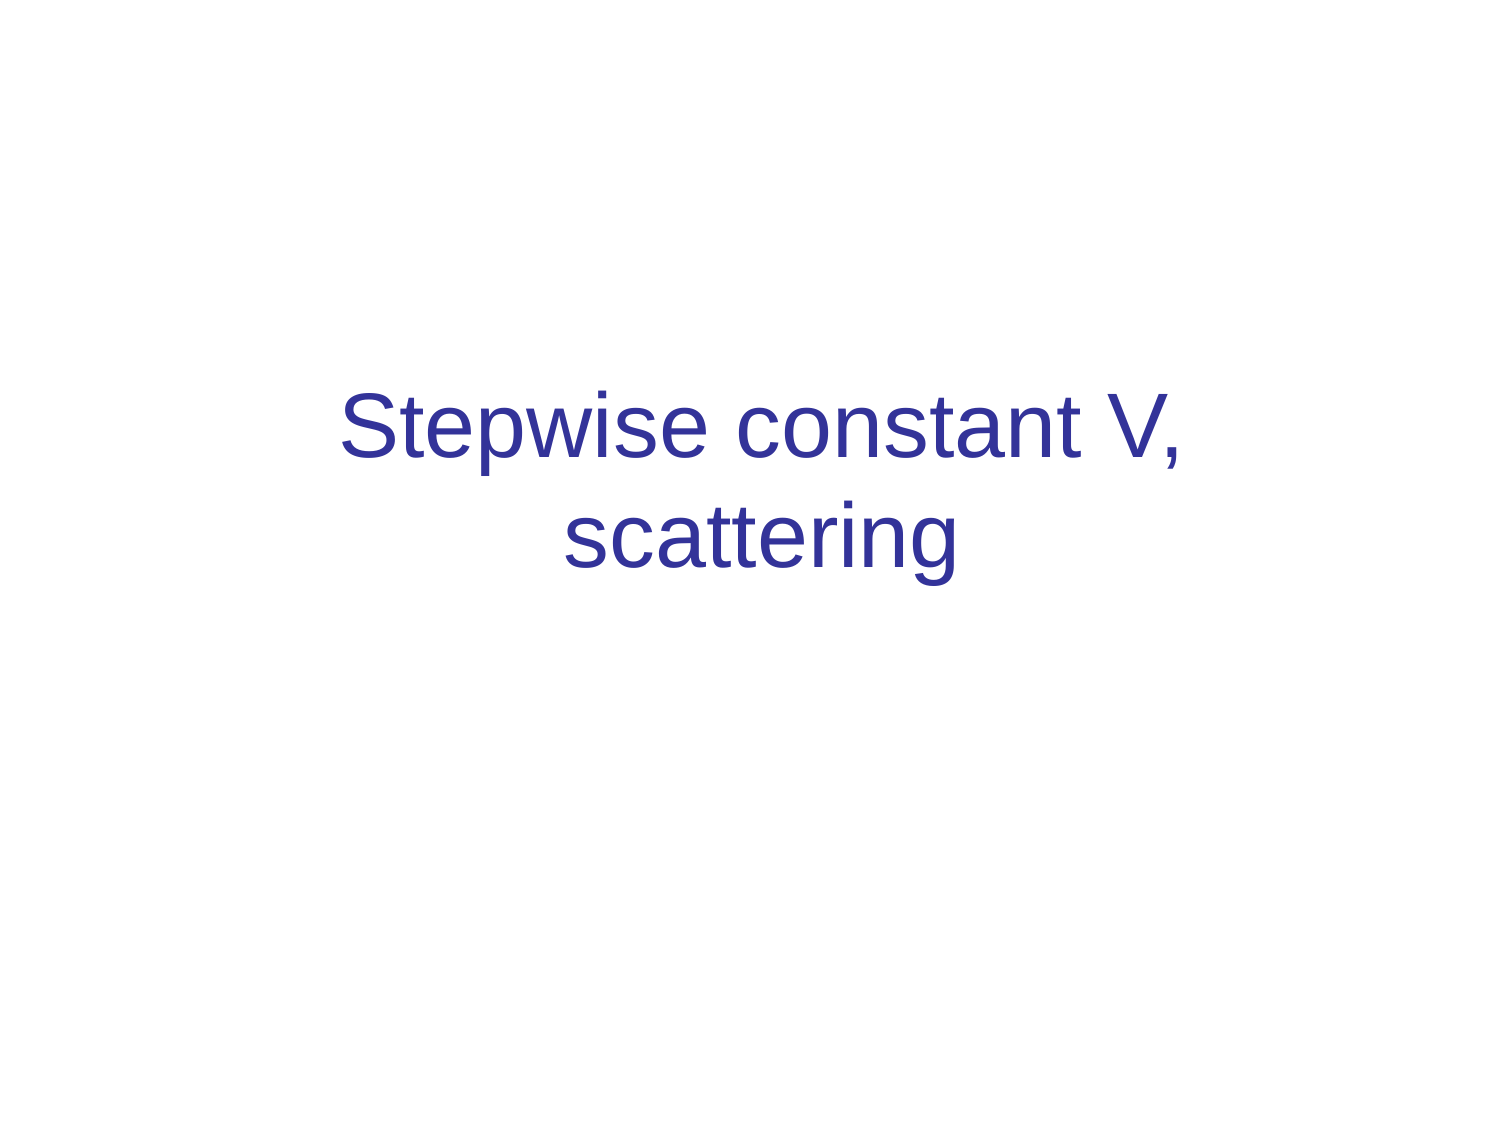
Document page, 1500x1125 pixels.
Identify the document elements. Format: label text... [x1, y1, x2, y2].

title Stepwise constant V, scattering [125, 382, 1400, 570]
